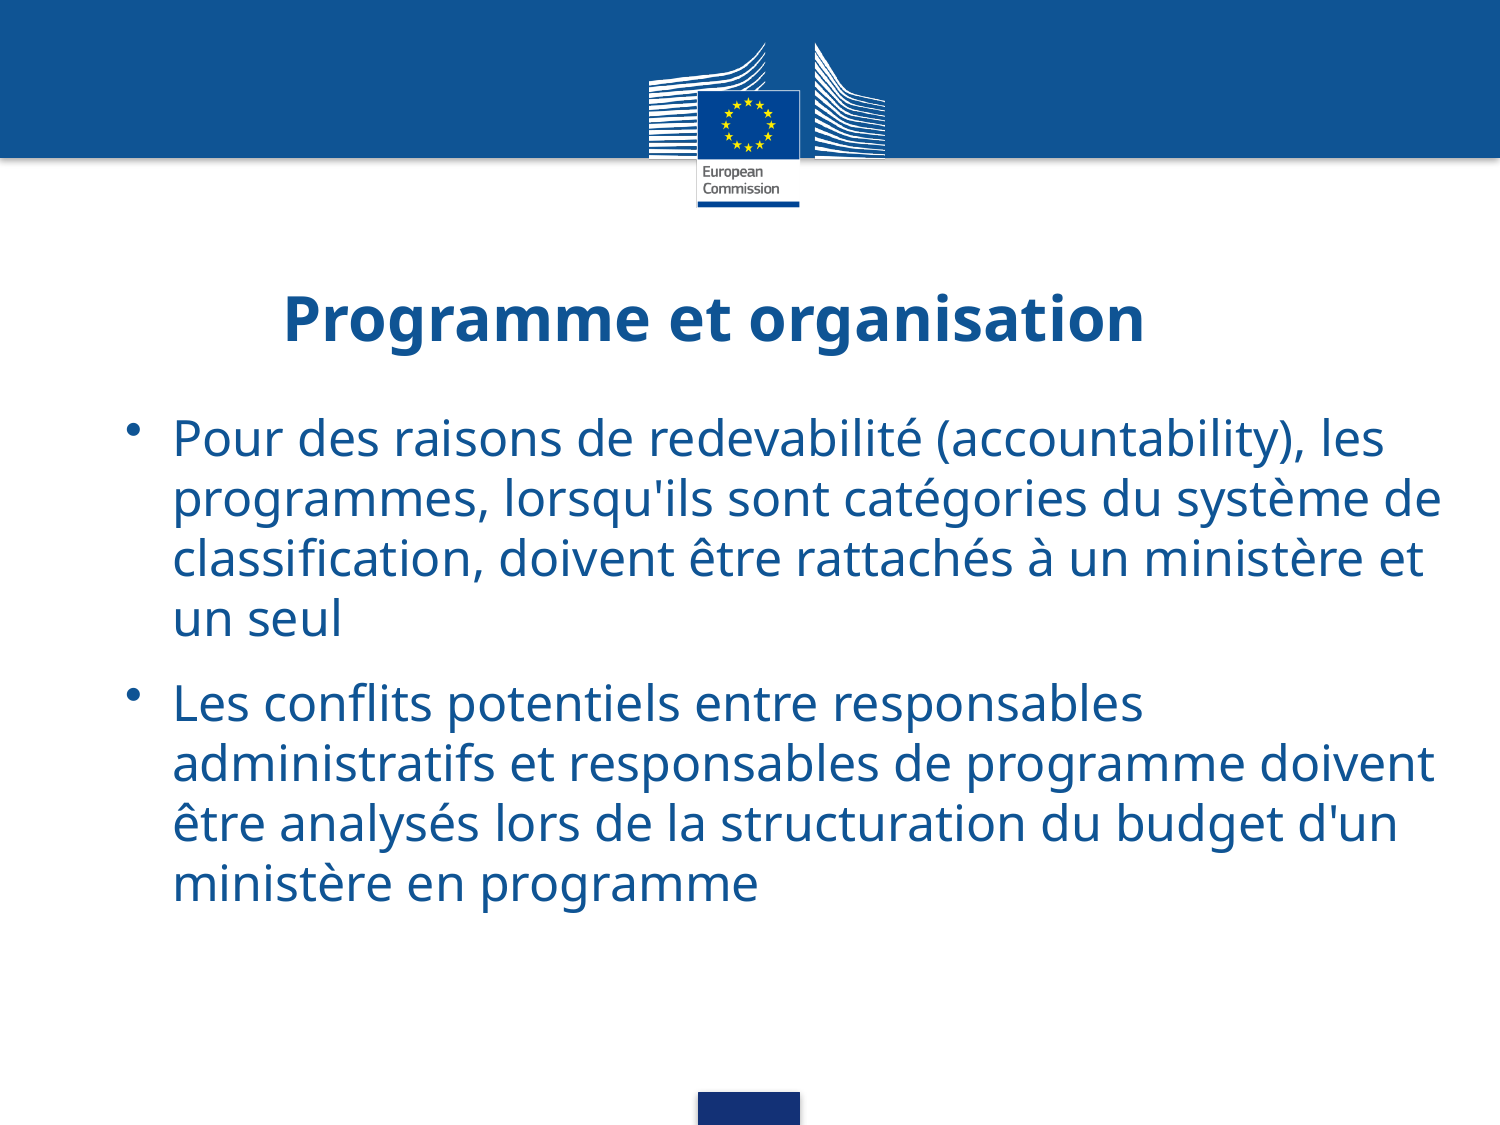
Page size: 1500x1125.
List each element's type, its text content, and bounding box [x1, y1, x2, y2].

list Pour des raisons de redevabilité (accountability), les programmes, lorsqu'ils sont catégories du système de classification, doivent être rattachés à un ministère et un seul Les conflits potentiels entre responsables administratifs et responsables de programme doivent être analysés lors de la structuration du budget d'un ministère en programme [34, 398, 1466, 1015]
picture [649, 42, 885, 208]
title Programme et organisation [58, 222, 1337, 398]
